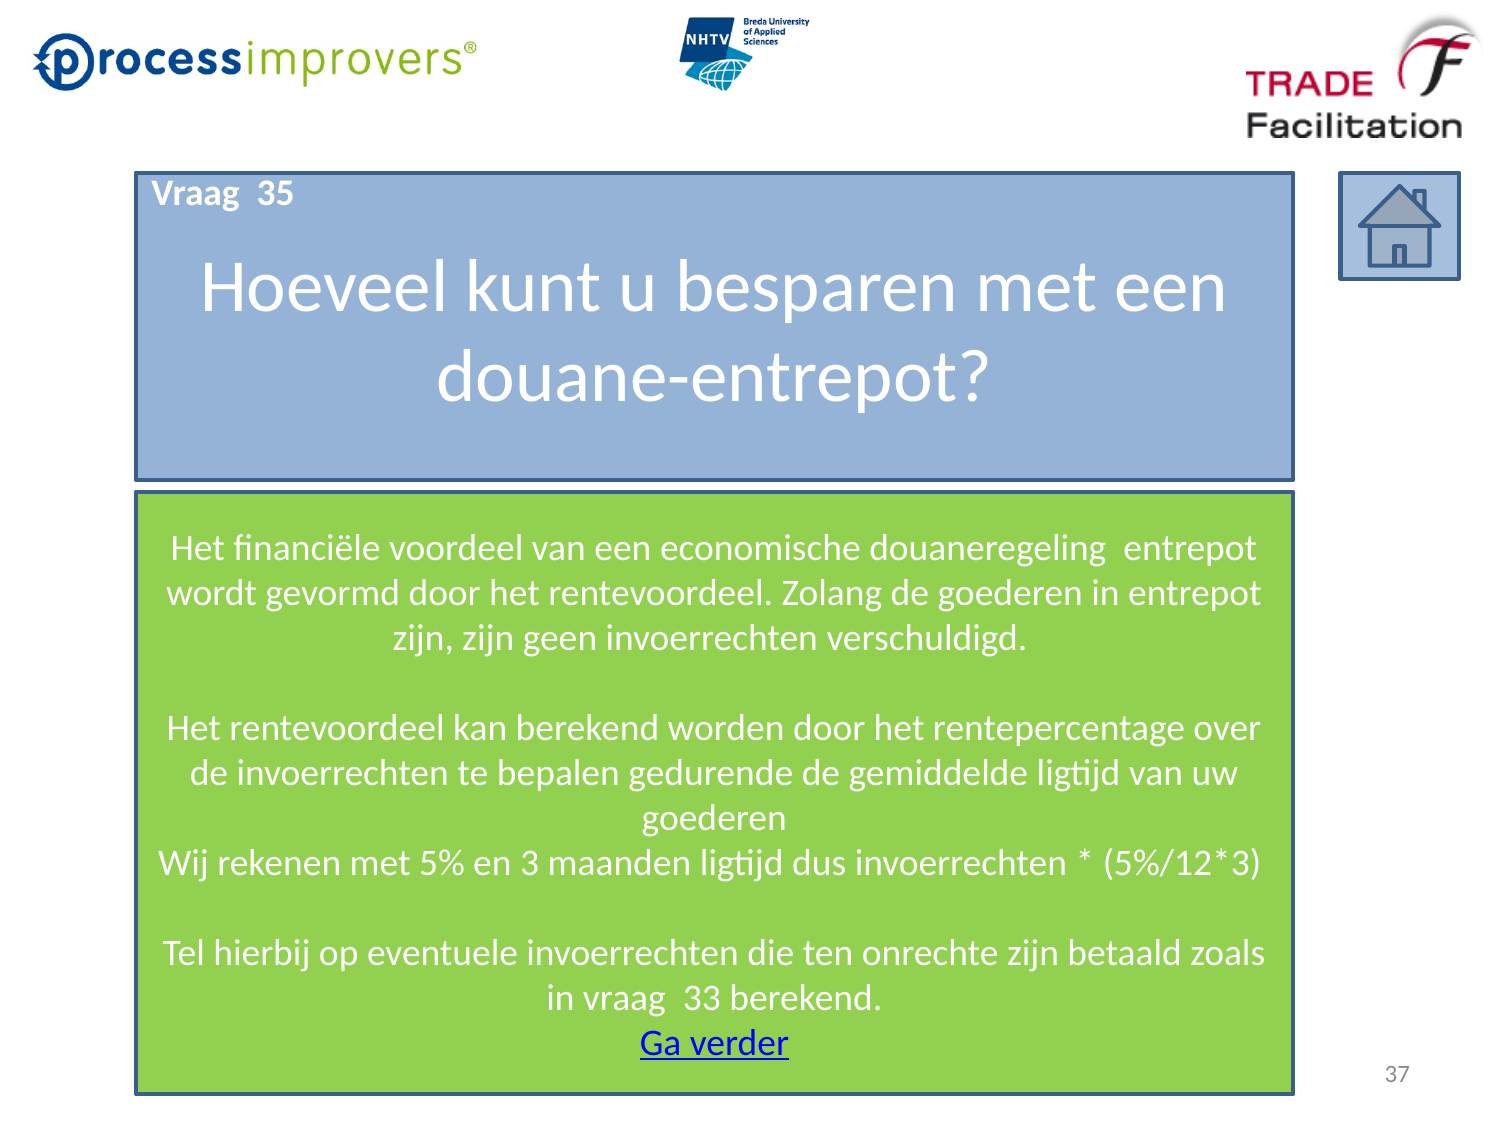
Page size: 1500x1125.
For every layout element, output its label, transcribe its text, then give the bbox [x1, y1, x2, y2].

text_box Hoeveel kunt u besparen met een douane-entrepot? [134, 171, 1295, 482]
text_box Vraag 35 [136, 160, 310, 221]
text_box [1338, 171, 1461, 281]
picture [667, 4, 816, 103]
text_box Het financiële voordeel van een economische douaneregeling entrepot wordt gevormd door het rentevoordeel. Zolang de goederen in entrepot zijn, zijn geen invoerrechten verschuldigd. Het rentevoordeel kan berekend worden door het rentepercentage over de invoerrechten te bepalen gedurende de gemiddelde ligtijd van uw goederen Wij rekenen met 5% en 3 maanden ligtijd dus invoerrechten * (5%/12*3) Tel hierbij op eventuele invoerrechten die ten onrechte zijn betaald zoals in vraag 33 berekend. Ga verder [134, 490, 1295, 1096]
picture [1246, 10, 1487, 138]
slide_number 37 [1074, 1042, 1425, 1103]
picture [29, 30, 479, 93]
